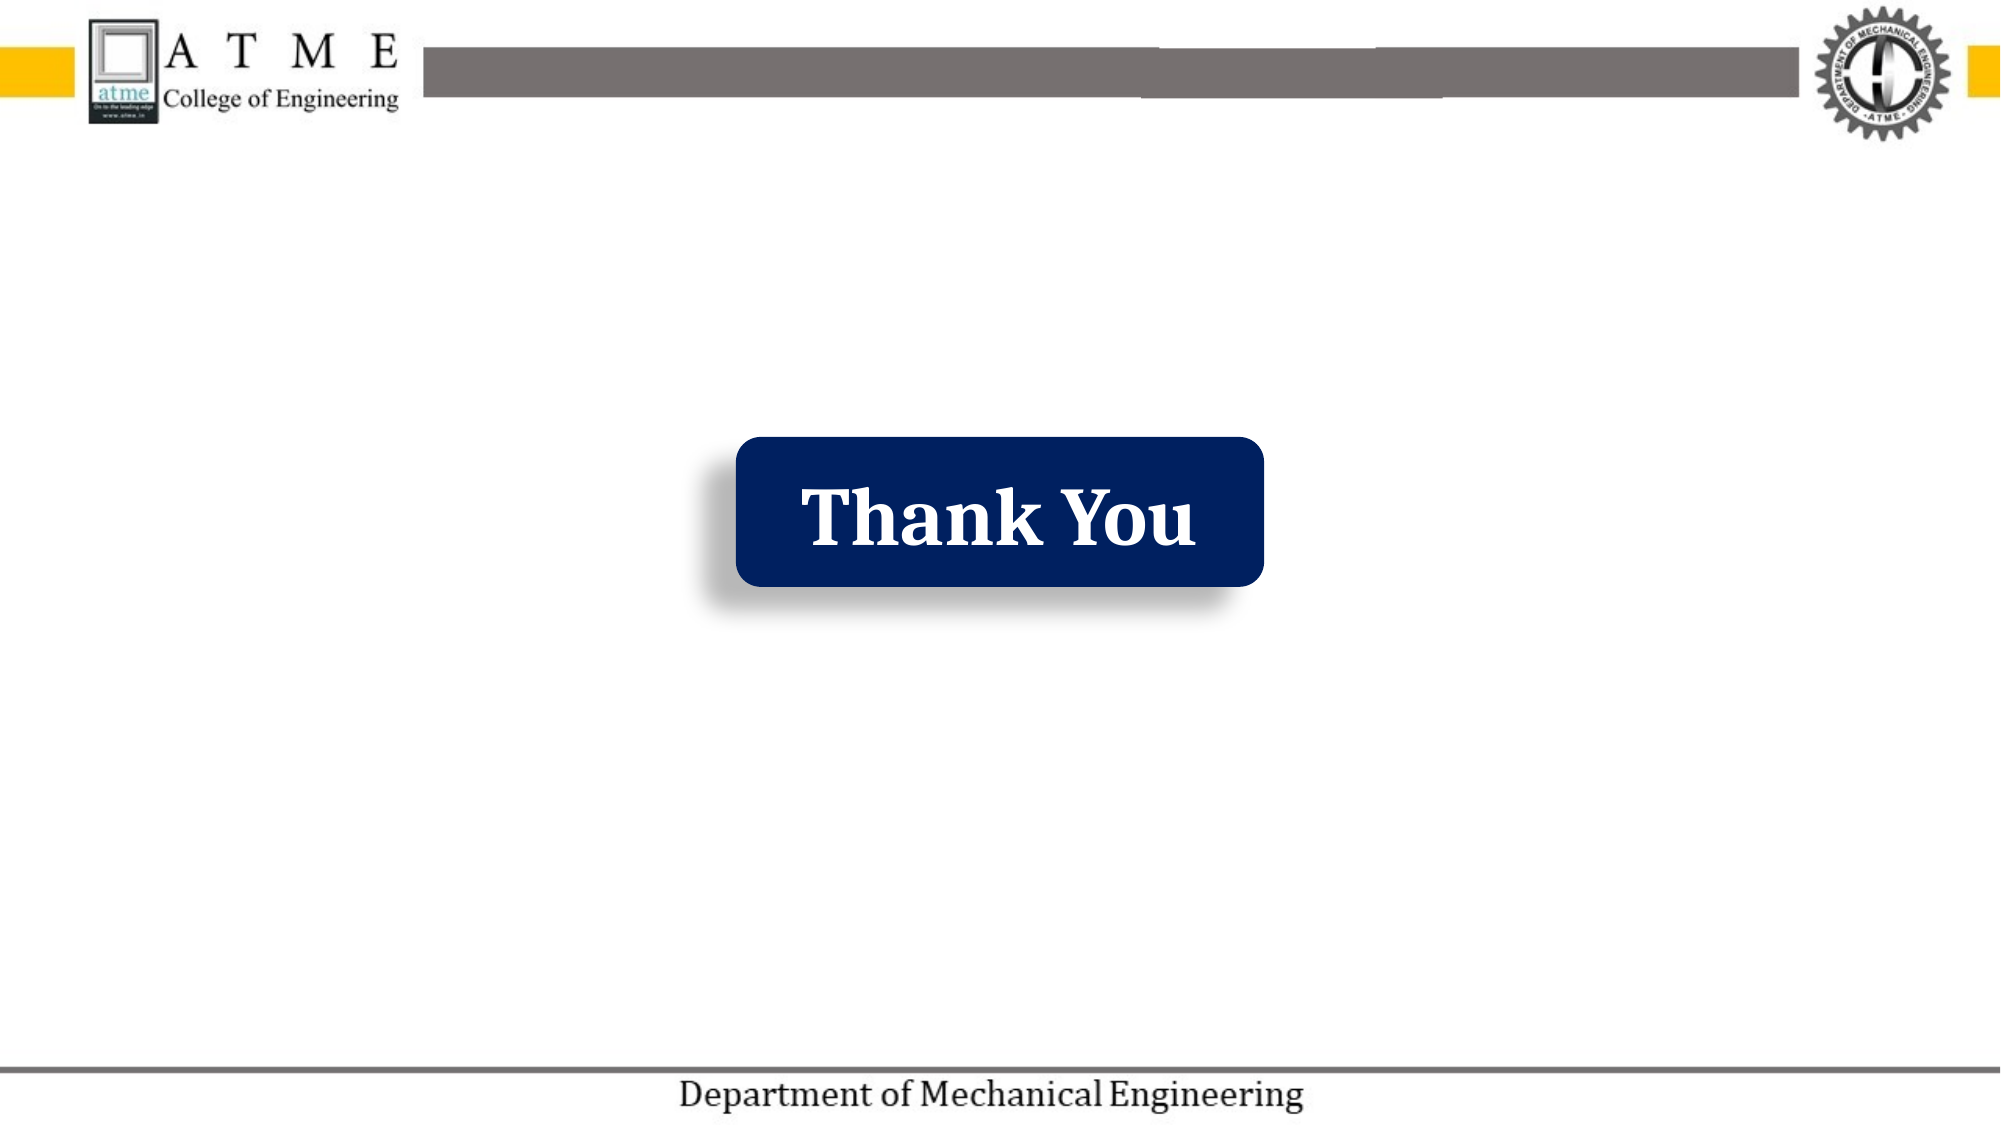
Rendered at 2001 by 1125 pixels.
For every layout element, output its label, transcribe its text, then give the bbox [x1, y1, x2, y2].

picture [0, 0, 2001, 1125]
text_box Thank You [734, 435, 1266, 588]
